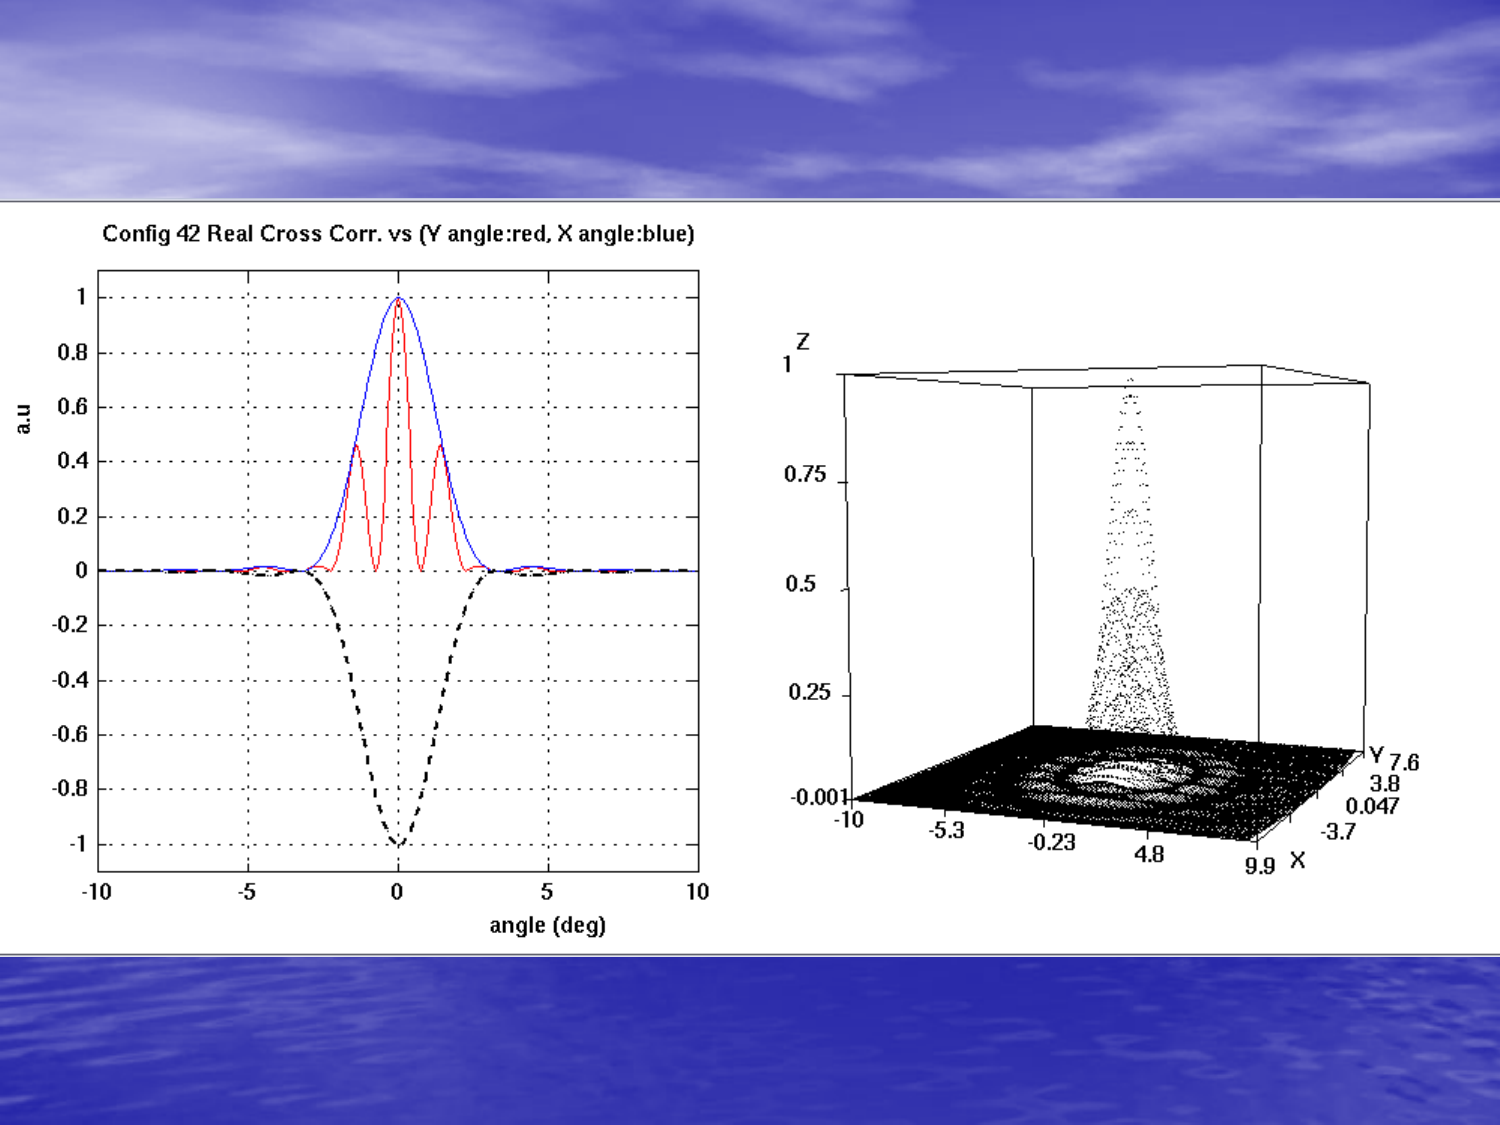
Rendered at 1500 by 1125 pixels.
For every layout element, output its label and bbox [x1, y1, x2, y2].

picture [0, 198, 1500, 958]
